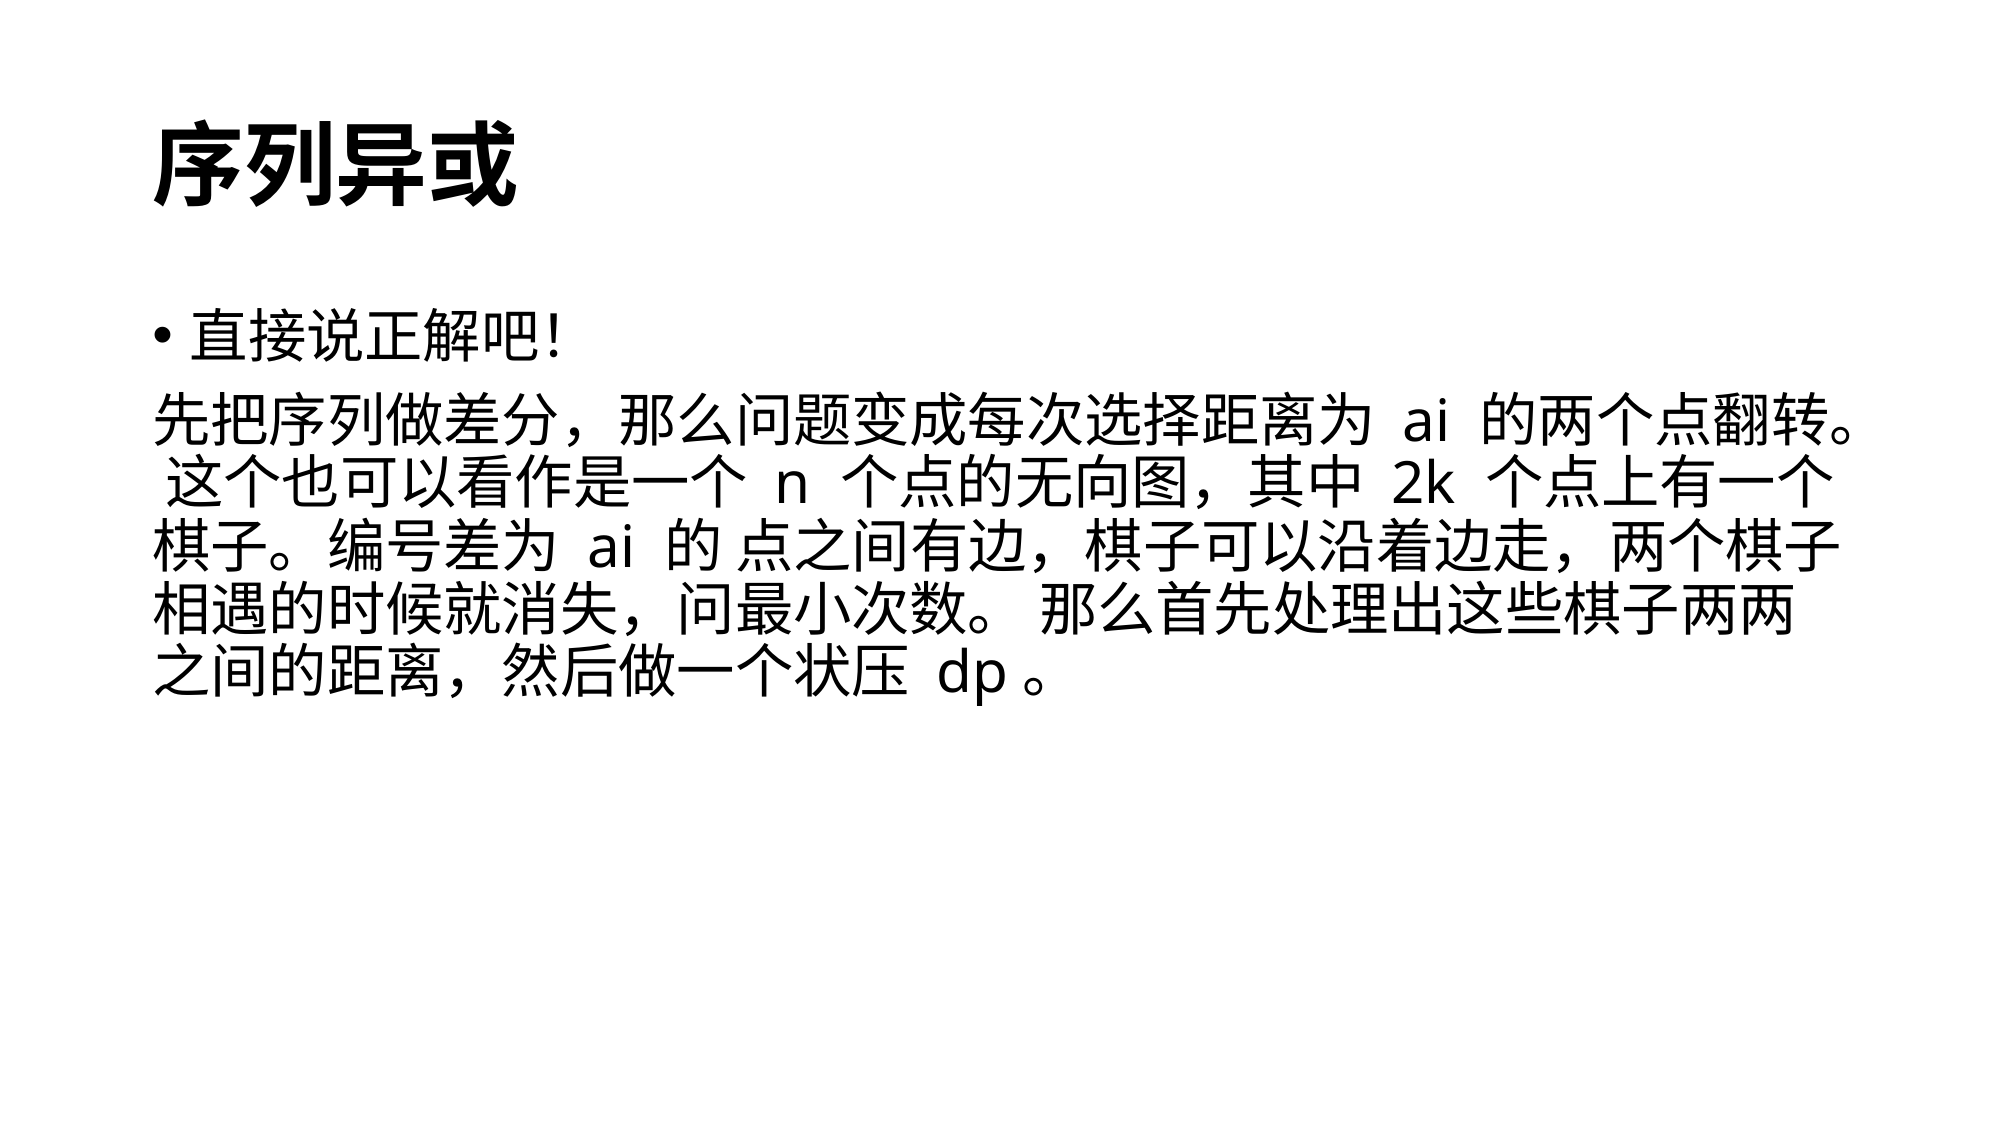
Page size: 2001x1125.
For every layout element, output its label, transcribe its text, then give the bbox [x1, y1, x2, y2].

list 直接说正解吧！ 先把序列做差分，那么问题变成每次选择距离为 ai 的两个点翻转。 这个也可以看作是一个 n 个点的无向图，其中 2k 个点上有一个棋子。编号差为 ai 的 点之间有边，棋子可以沿着边走，两个棋子相遇的时候就消失，问最小次数。 那么首先处理出这些棋子两两之间的距离，然后做一个状压 dp。 [137, 299, 1863, 1014]
title 序列异或 [137, 59, 1863, 278]
